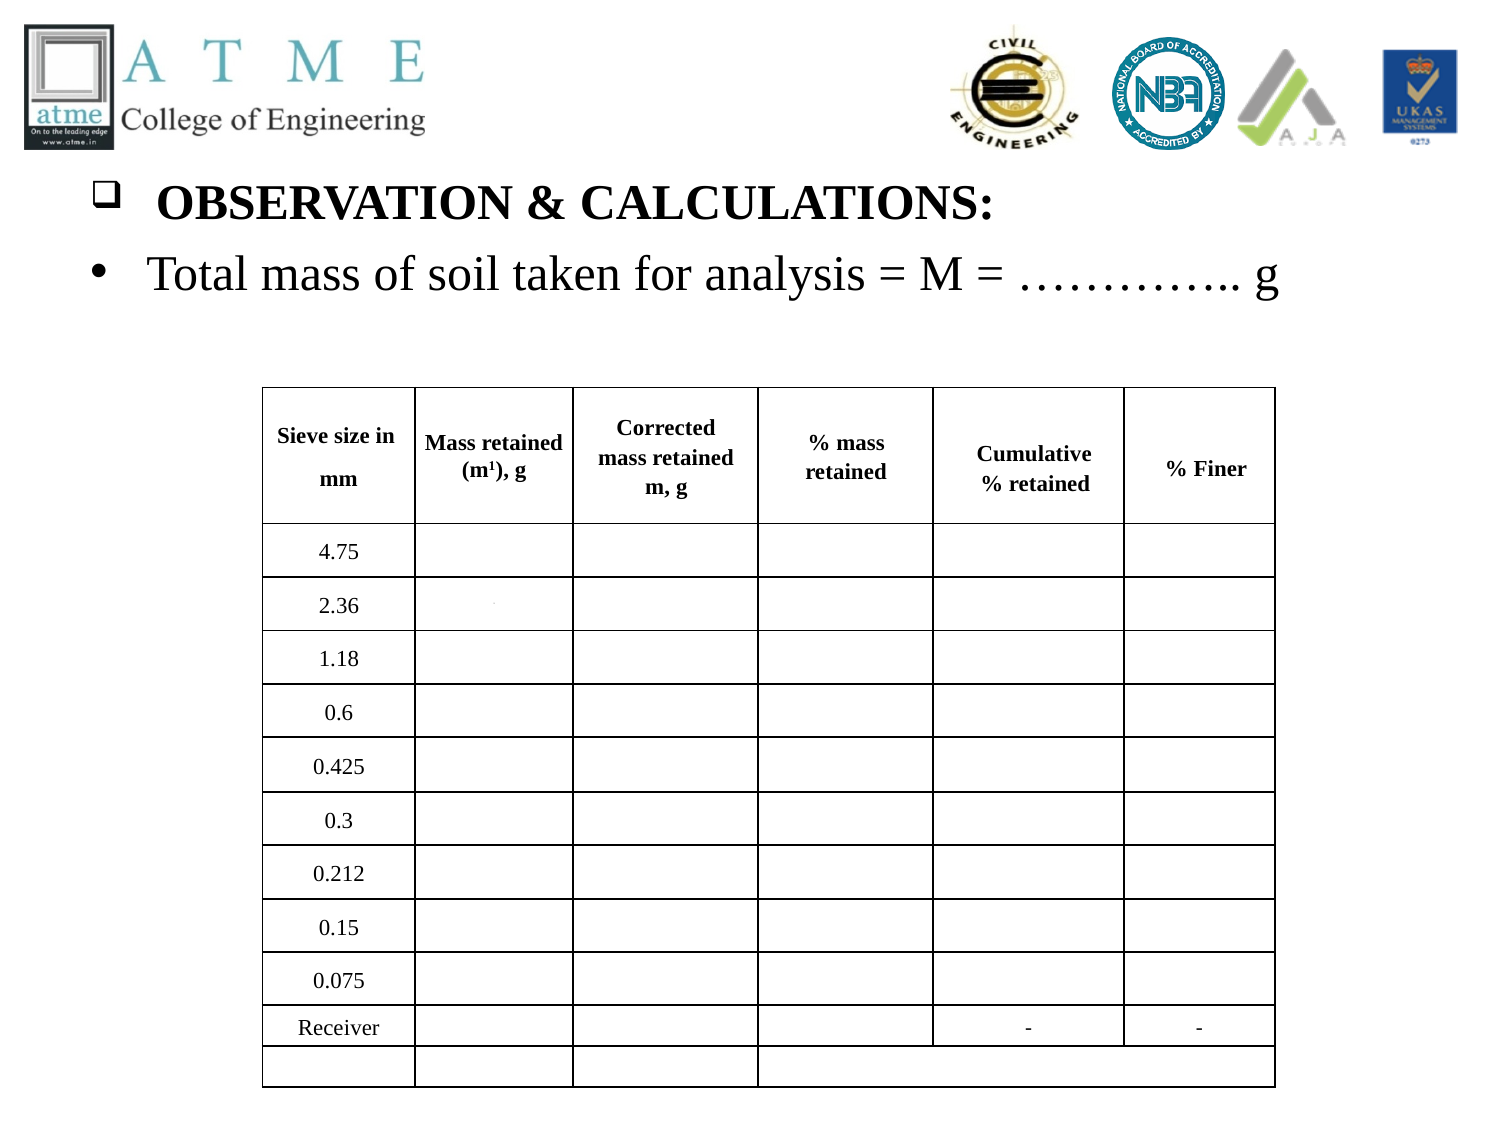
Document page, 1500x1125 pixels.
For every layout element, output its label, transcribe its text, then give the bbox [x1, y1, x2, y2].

table_cell [759, 685, 932, 736]
table_cell [574, 1047, 757, 1086]
table_header Cumulative % retained [934, 388, 1123, 523]
table_cell [759, 953, 932, 1004]
table_cell 0.212 [263, 846, 414, 898]
picture [24, 24, 425, 150]
table_cell 1.18 [263, 631, 414, 683]
table_cell 0.425 [263, 738, 414, 791]
table_cell [1125, 524, 1274, 576]
table_cell [934, 578, 1123, 630]
table_cell [934, 738, 1123, 791]
table_cell [934, 846, 1123, 898]
table_cell [574, 900, 757, 951]
table_cell [574, 793, 757, 844]
table_header % mass retained [759, 388, 932, 523]
table_cell - [934, 1006, 1123, 1045]
table_cell [934, 953, 1123, 1004]
table_cell [574, 524, 757, 576]
picture [950, 24, 1080, 150]
table_cell 4.75 [263, 524, 414, 576]
table_cell [759, 738, 932, 791]
table_cell [574, 1006, 757, 1045]
table_cell [1125, 578, 1274, 630]
table_cell [1125, 631, 1274, 683]
table_cell [1125, 793, 1274, 844]
picture [1179, 37, 1225, 79]
table_cell [574, 953, 757, 1004]
table_cell - [1125, 1006, 1274, 1045]
table_cell [1125, 953, 1274, 1004]
table_cell [574, 846, 757, 898]
table_header Mass retained (m1), g [416, 388, 572, 523]
picture [1237, 49, 1458, 146]
table_cell [416, 900, 572, 951]
table_cell [1125, 738, 1274, 791]
table_cell 0.075 [263, 953, 414, 1004]
table_cell [759, 1006, 932, 1045]
picture [1184, 109, 1225, 150]
table_header Corrected mass retained m, g [574, 388, 757, 523]
table_cell [759, 1047, 1274, 1086]
table_cell [416, 631, 572, 683]
table_cell [759, 631, 932, 683]
table_cell [1125, 846, 1274, 898]
table_cell [759, 524, 932, 576]
table_cell 0.3 [263, 793, 414, 844]
table_header % Finer [1125, 388, 1274, 523]
table_cell [759, 578, 932, 630]
table_cell [759, 846, 932, 898]
table_cell [416, 793, 572, 844]
table_cell Receiver [263, 1006, 414, 1045]
table_cell [574, 578, 757, 630]
table_cell [574, 738, 757, 791]
table_cell [934, 900, 1123, 951]
table_cell [574, 685, 757, 736]
table_cell 0.15 [263, 900, 414, 951]
table_cell [1125, 685, 1274, 736]
table_cell 2.36 [263, 578, 414, 630]
table_cell [416, 524, 572, 576]
table_cell [416, 953, 572, 1004]
table_cell [416, 738, 572, 791]
table_cell [263, 1047, 414, 1086]
table_cell [574, 631, 757, 683]
table_cell [416, 1006, 572, 1045]
list OBSERVATION & CALCULATIONS: Total mass of soil taken for analysis = M = ………….. g [75, 162, 1450, 1100]
table_cell 2 [416, 578, 572, 630]
table_cell [934, 524, 1123, 576]
table_cell [416, 1047, 572, 1086]
table_cell [934, 631, 1123, 683]
table_cell [759, 900, 932, 951]
picture [1209, 103, 1218, 120]
table_cell [934, 685, 1123, 736]
table_cell [416, 846, 572, 898]
table_cell [934, 793, 1123, 844]
picture [1112, 37, 1213, 150]
table_header Sieve size in mm [263, 388, 414, 523]
table_cell [416, 685, 572, 736]
table_cell [1125, 900, 1274, 951]
table_cell [759, 793, 932, 844]
table_cell 0.6 [263, 685, 414, 736]
